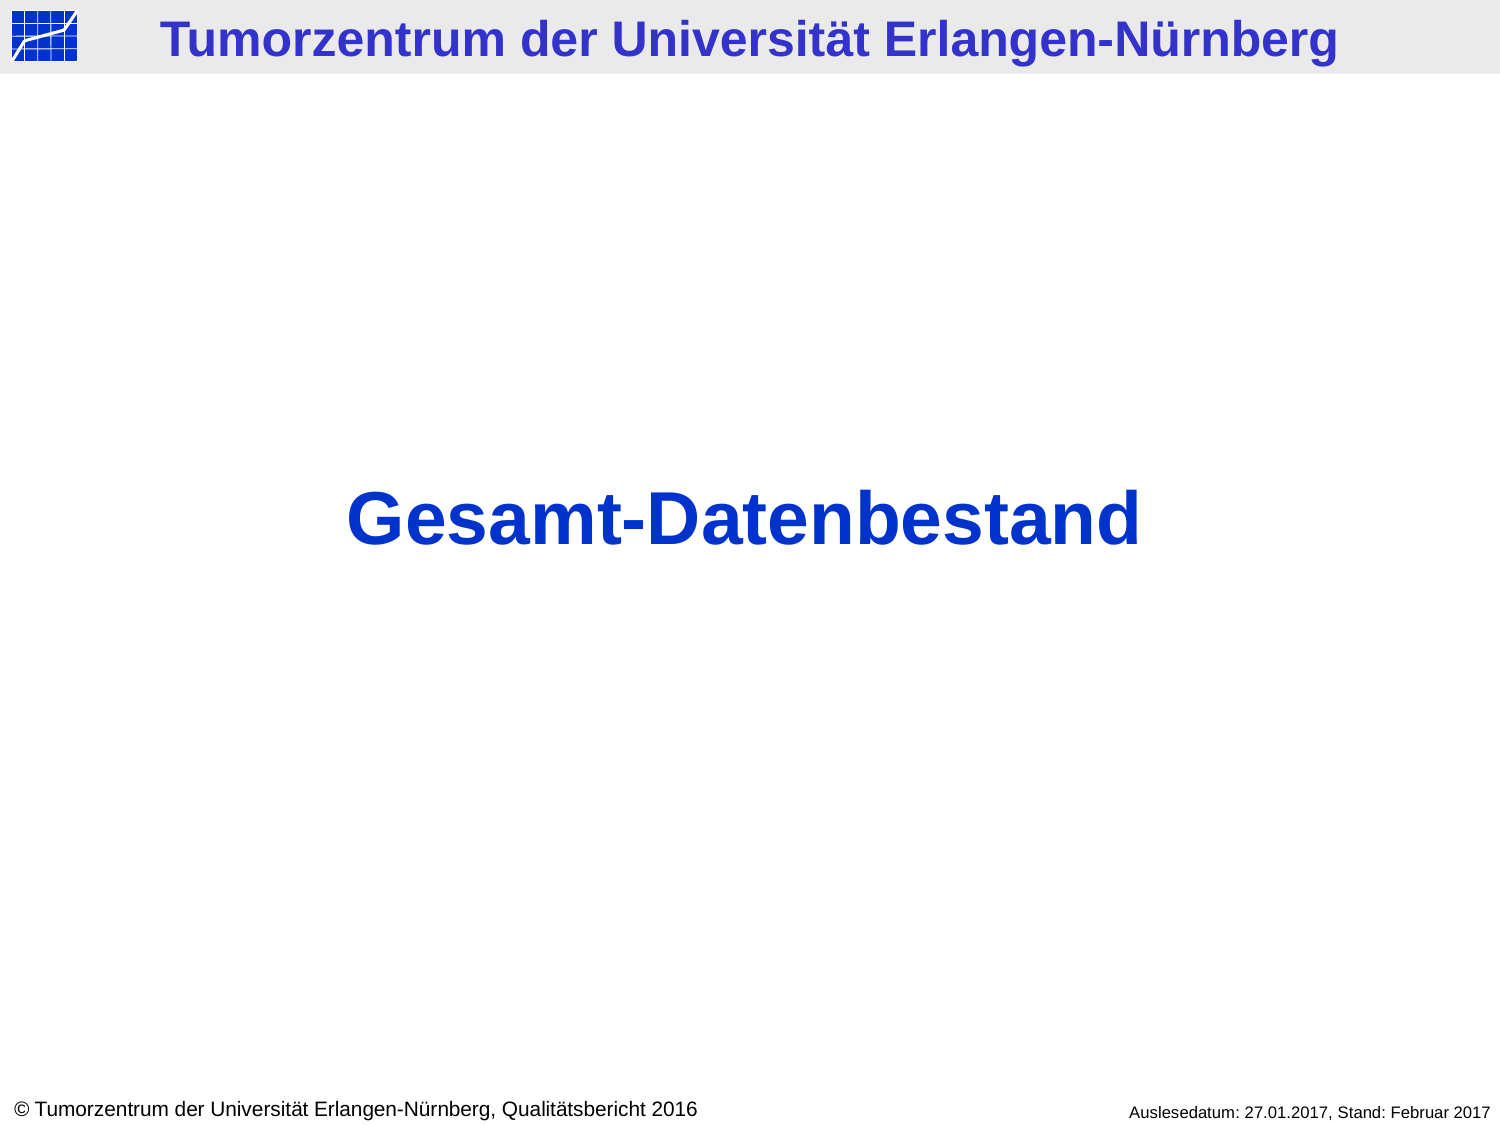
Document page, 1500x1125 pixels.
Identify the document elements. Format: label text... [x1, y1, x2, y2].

text_box Tumorzentrum der Universität Erlangen-Nürnberg [92, 0, 1500, 73]
text_box Gesamt-Datenbestand [199, 468, 1290, 562]
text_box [0, 0, 90, 75]
